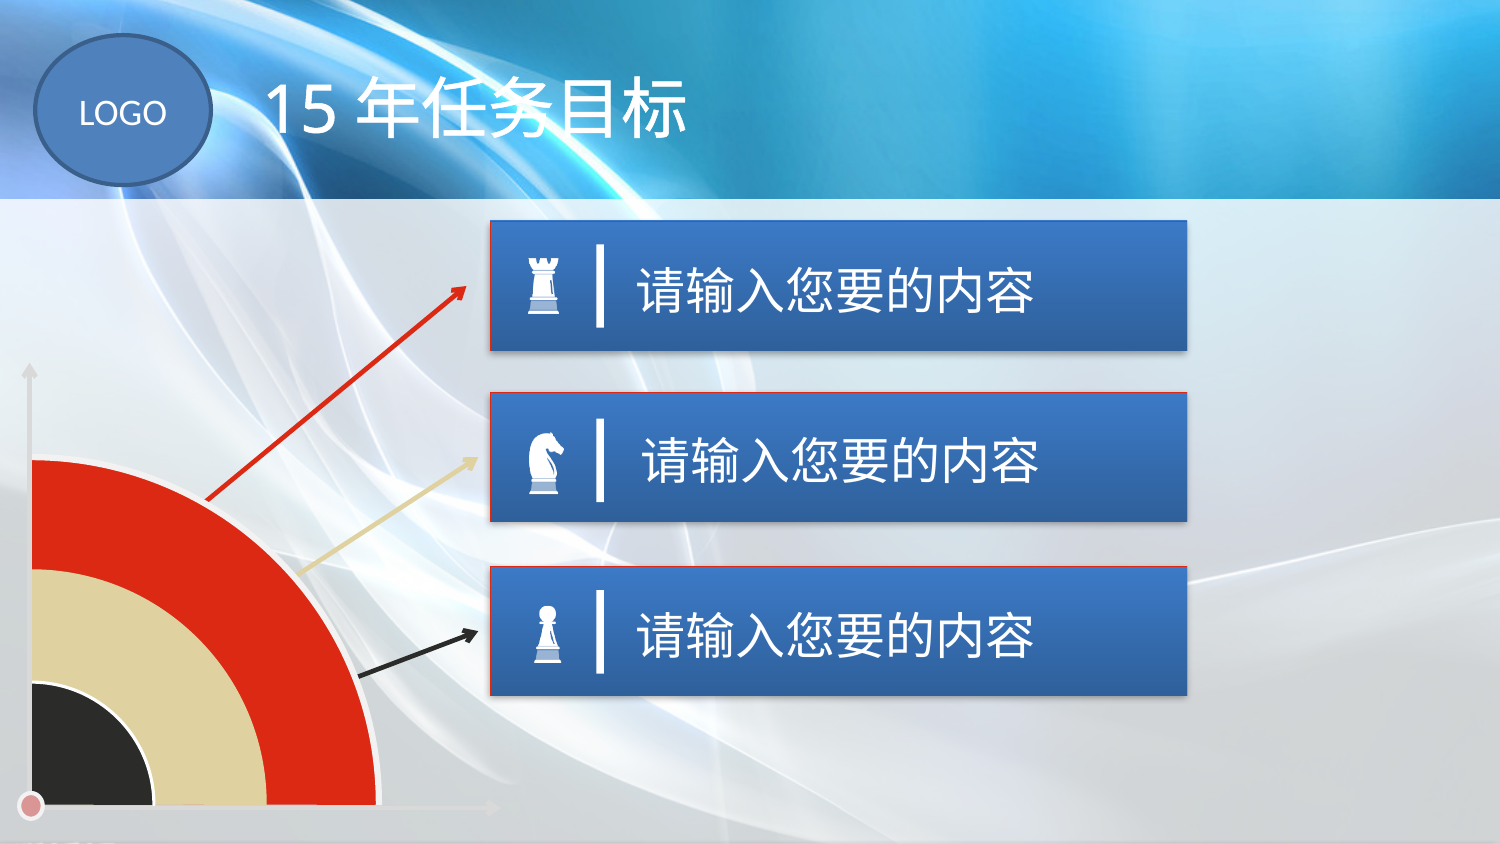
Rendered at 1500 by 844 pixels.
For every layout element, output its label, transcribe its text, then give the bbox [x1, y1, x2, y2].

text_box [594, 242, 606, 330]
picture [0, 0, 1500, 199]
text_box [187, 285, 467, 360]
text_box [505, 566, 1188, 696]
text_box [490, 220, 1188, 351]
picture [513, 255, 574, 316]
text_box 15年任务目标 [247, 58, 703, 154]
text_box [594, 588, 606, 676]
text_box 请输入您要的内容 [625, 421, 1114, 497]
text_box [0, 362, 502, 844]
picture [515, 600, 580, 666]
text_box 请输入您要的内容 [621, 597, 1125, 673]
picture [513, 430, 578, 495]
text_box [594, 417, 606, 504]
text_box 请输入您要的内容 [621, 252, 1102, 328]
text_box [505, 392, 1188, 522]
